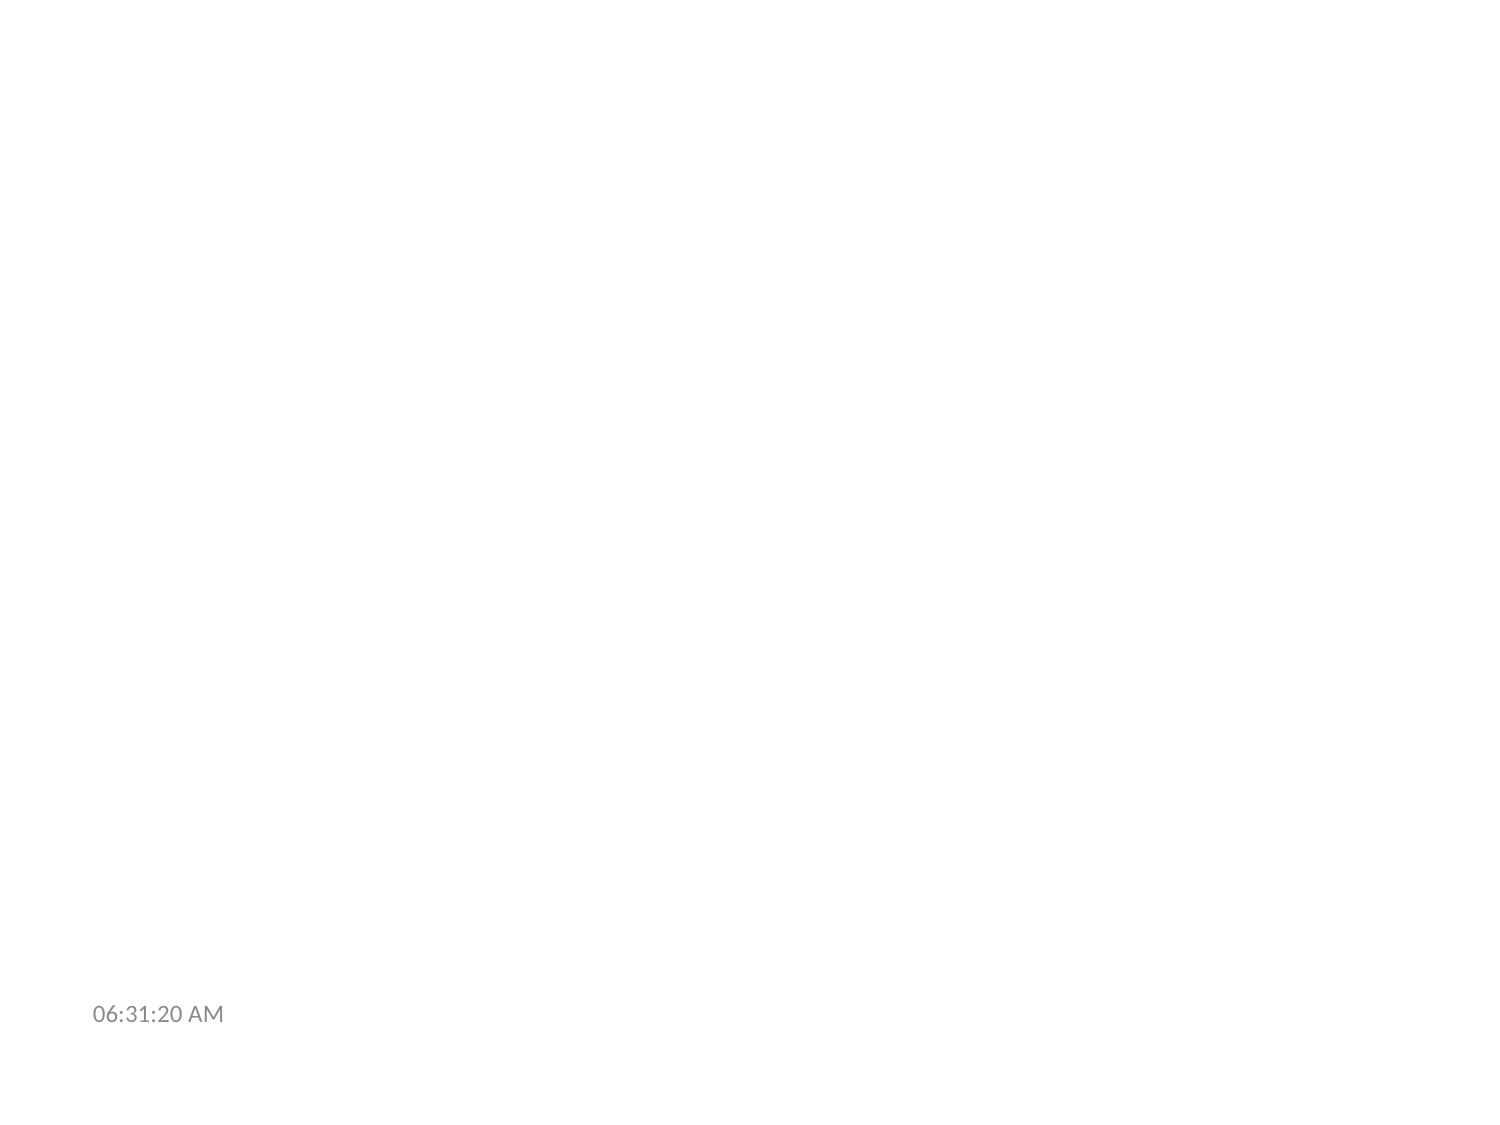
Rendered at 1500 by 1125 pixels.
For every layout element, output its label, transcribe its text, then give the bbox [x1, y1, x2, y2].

text_box 3:35:09 PM [77, 982, 428, 1043]
